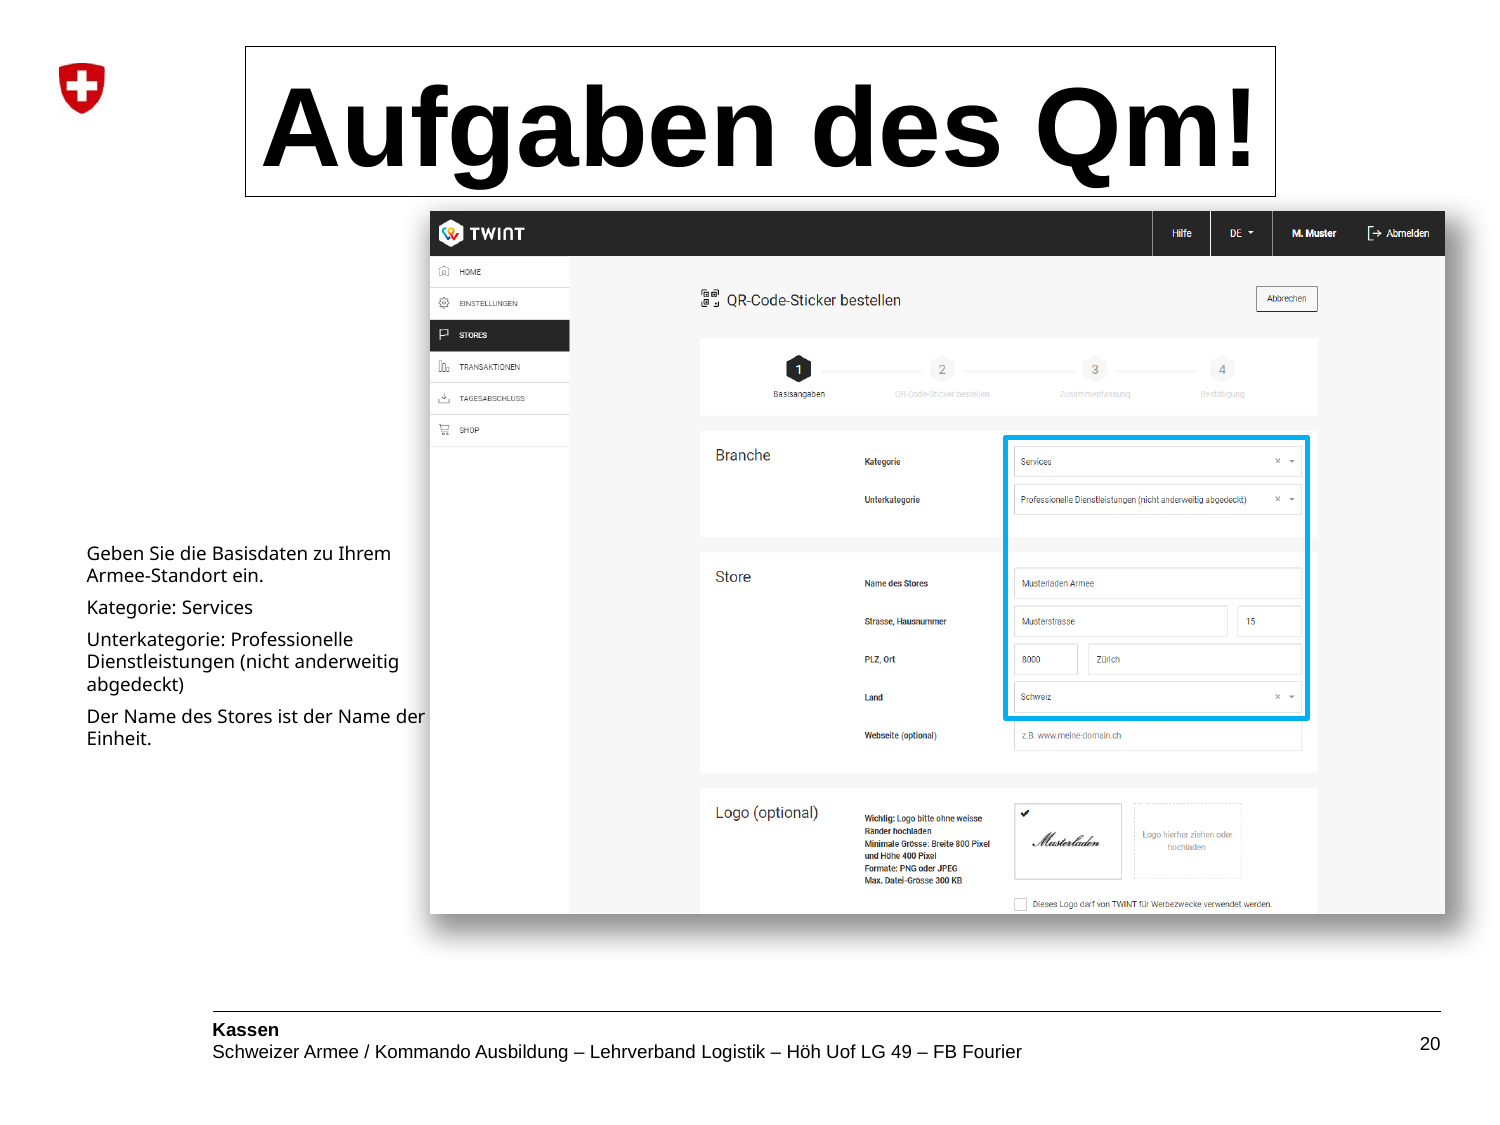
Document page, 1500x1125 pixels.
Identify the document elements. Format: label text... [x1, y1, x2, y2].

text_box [429, 211, 1446, 914]
text_box Aufgaben des Qm! [245, 46, 1276, 197]
text_box Geben Sie die Basisdaten zu Ihrem Armee-Standort ein. Kategorie: Services Unterkategorie: Professionelle Dienstleistungen (nicht anderweitig abgedeckt) Der Name des Stores ist der Name der Einheit. [71, 534, 424, 789]
picture [59, 63, 105, 114]
